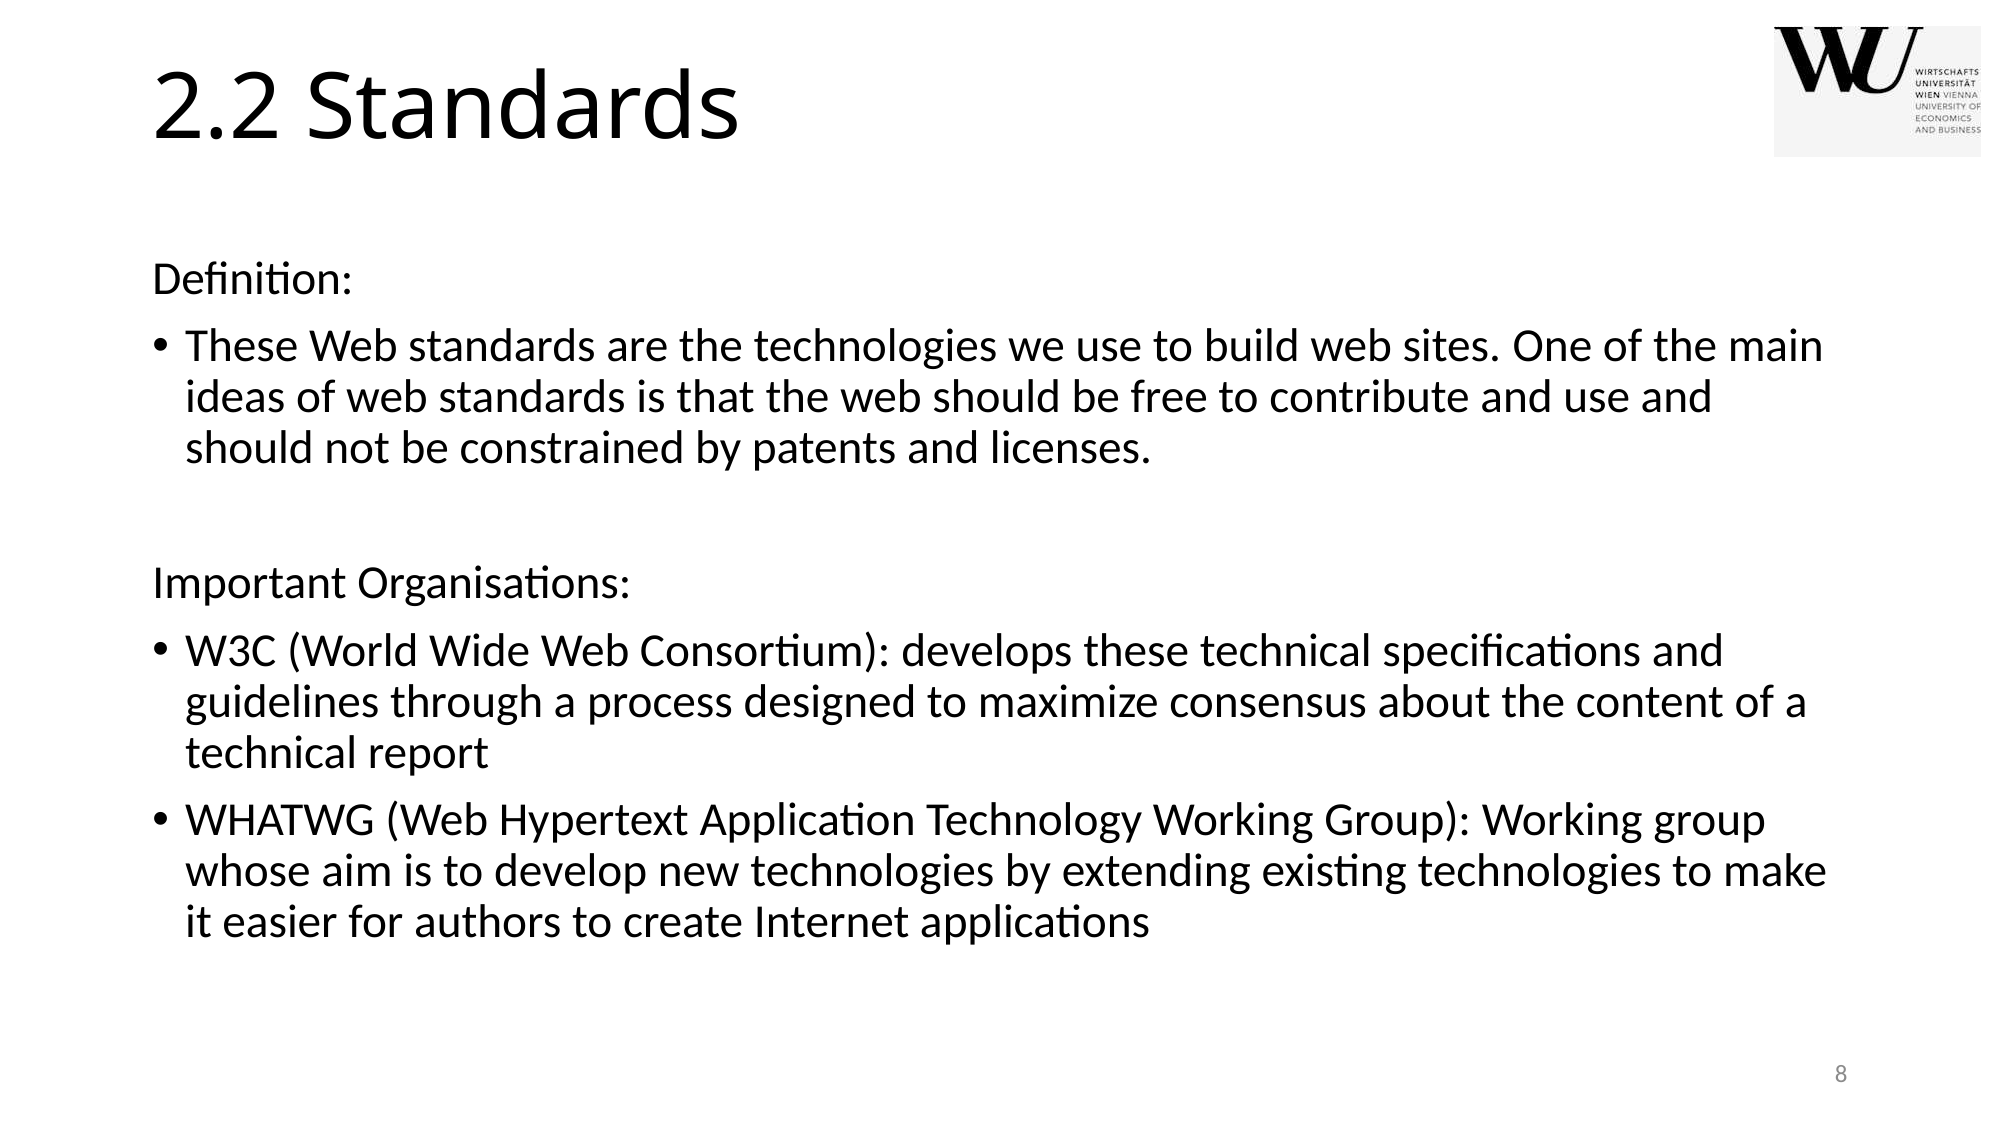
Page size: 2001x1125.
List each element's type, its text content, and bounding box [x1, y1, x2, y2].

slide_number 8 [1412, 1042, 1863, 1103]
picture [1774, 26, 1981, 157]
title 2.2 Standards [137, 0, 1863, 218]
list Definition: These Web standards are the technologies we use to build web sites. One of the main ideas of web standards is that the web should be free to contribute and use and should not be constrained by patents and licenses. Important Organisations: W3C (World Wide Web Consortium): develops these technical specifications and guidelines through a process designed to maximize consensus about the content of a technical report WHATWG (Web Hypertext Application Technology Working Group): Working group whose aim is to develop new technologies by extending existing technologies to make it easier for authors to create Internet applications [137, 246, 1863, 960]
